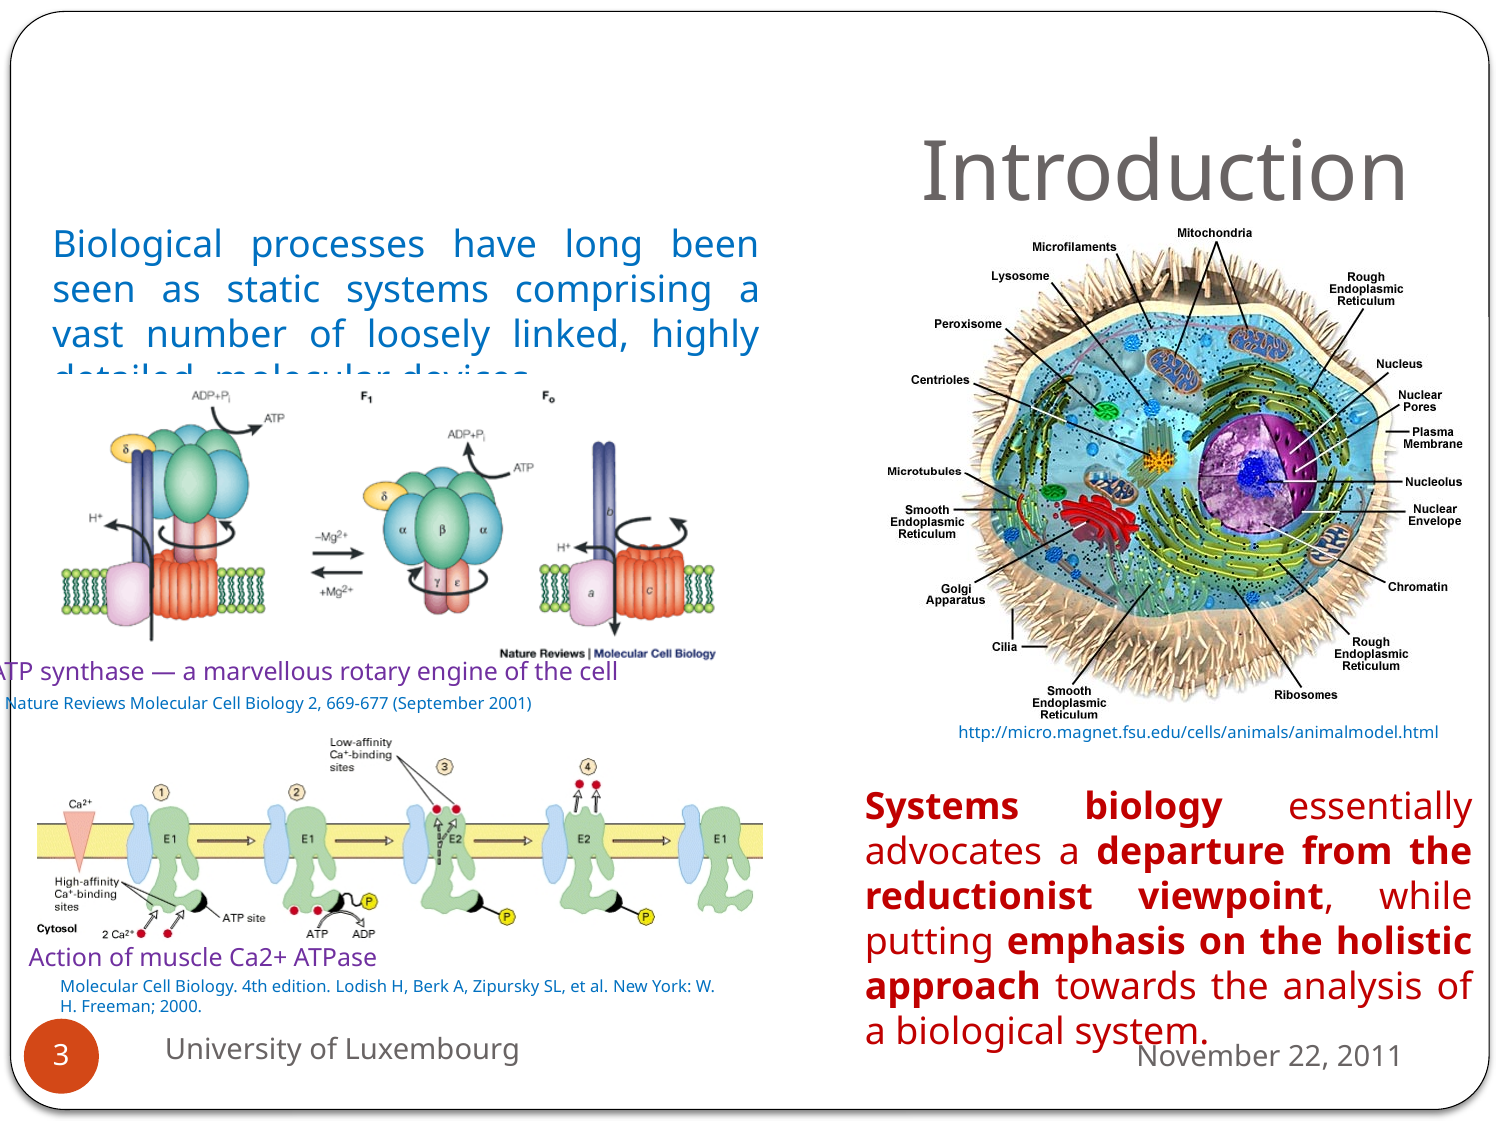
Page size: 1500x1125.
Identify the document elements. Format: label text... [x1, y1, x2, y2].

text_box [37, 374, 738, 722]
text_box Systems biology essentially advocates a departure from the reductionist viewpoint, while putting emphasis on the holistic approach towards the analysis of a biological system. [849, 774, 1488, 1060]
list Biological processes have long been seen as static systems comprising a vast number of loosely linked, highly detailed, molecular devices. [37, 212, 775, 413]
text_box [37, 734, 763, 1025]
footer University of Luxembourg [150, 1012, 800, 1088]
title Introduction [150, 45, 1425, 233]
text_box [887, 226, 1476, 751]
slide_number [1012, 1060, 1419, 1094]
slide_number 3 [23, 1031, 99, 1094]
